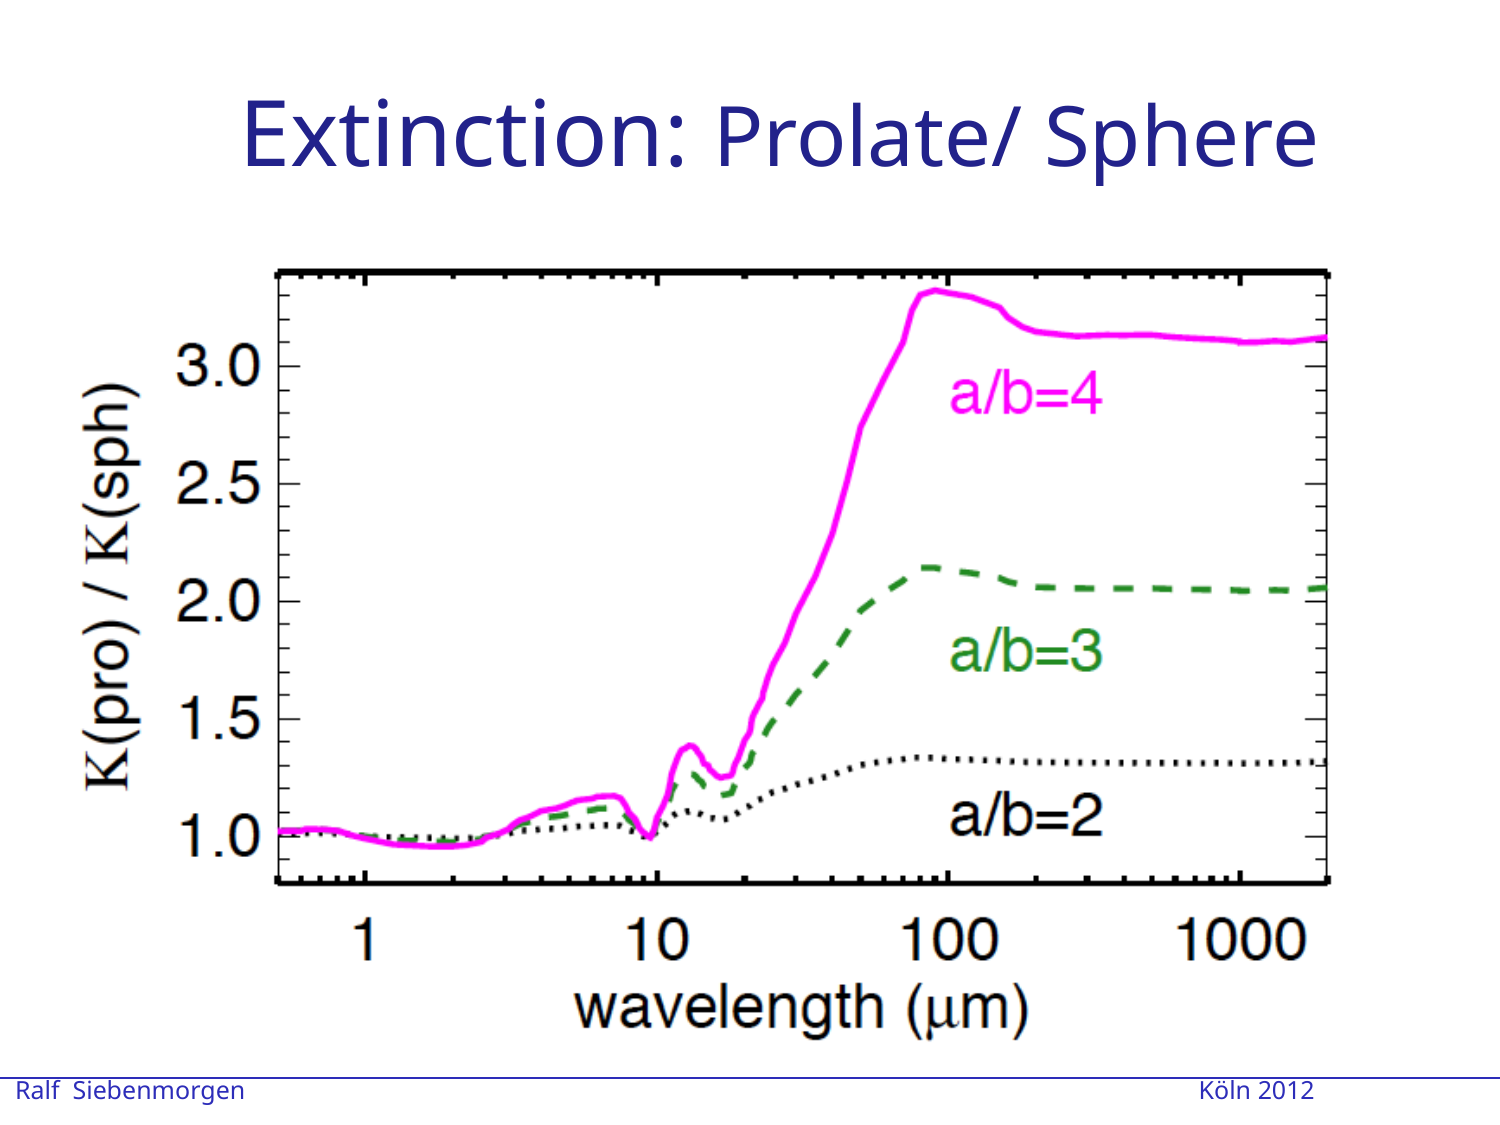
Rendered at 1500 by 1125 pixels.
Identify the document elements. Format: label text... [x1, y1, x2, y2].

picture [29, 243, 1359, 1068]
text_box Extinction: Prolate/ Sphere [159, 11, 1335, 197]
